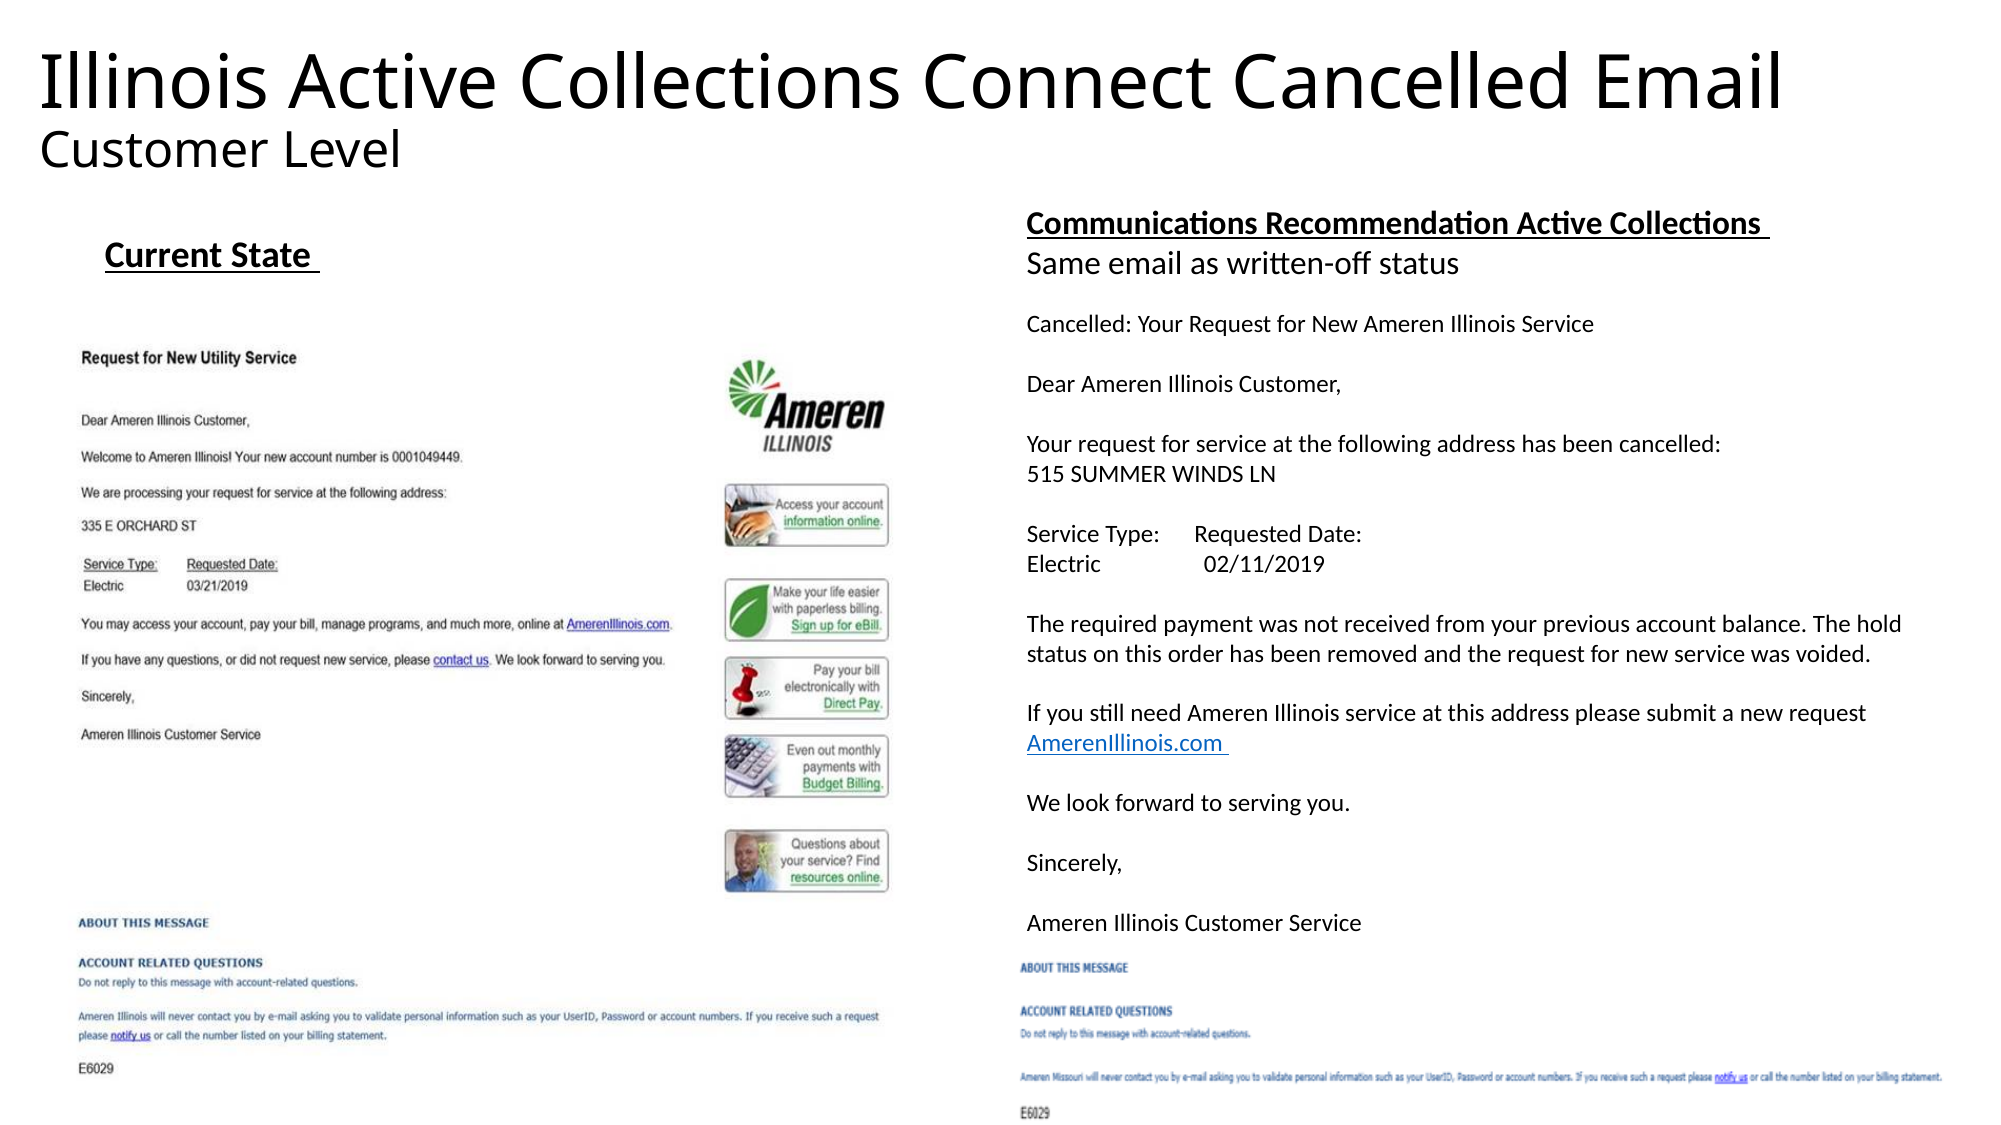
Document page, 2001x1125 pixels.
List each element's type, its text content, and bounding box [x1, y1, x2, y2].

text_box Cancelled: Your Request for New Ameren Illinois Service Dear Ameren Illinois Customer, Your request for service at the following address has been cancelled: 515 SUMMER WINDS LN Service Type: Requested Date: Electric 02/11/2019 The required payment was not received from your previous account balance. The hold status on this order has been removed and the request for new service was voided. If you still need Ameren Illinois service at this address please submit a new request AmerenIllinois.com We look forward to serving you. Sincerely, Ameren Illinois Customer Service [1012, 300, 1964, 940]
title Illinois Active Collections Connect Cancelled Email Customer Level [24, 27, 2000, 195]
picture [975, 940, 1964, 1125]
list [40, 309, 911, 1125]
text_box Communications Recommendation Active Collections Same email as written-off status [1011, 193, 2000, 289]
text_box Current State [90, 222, 582, 283]
